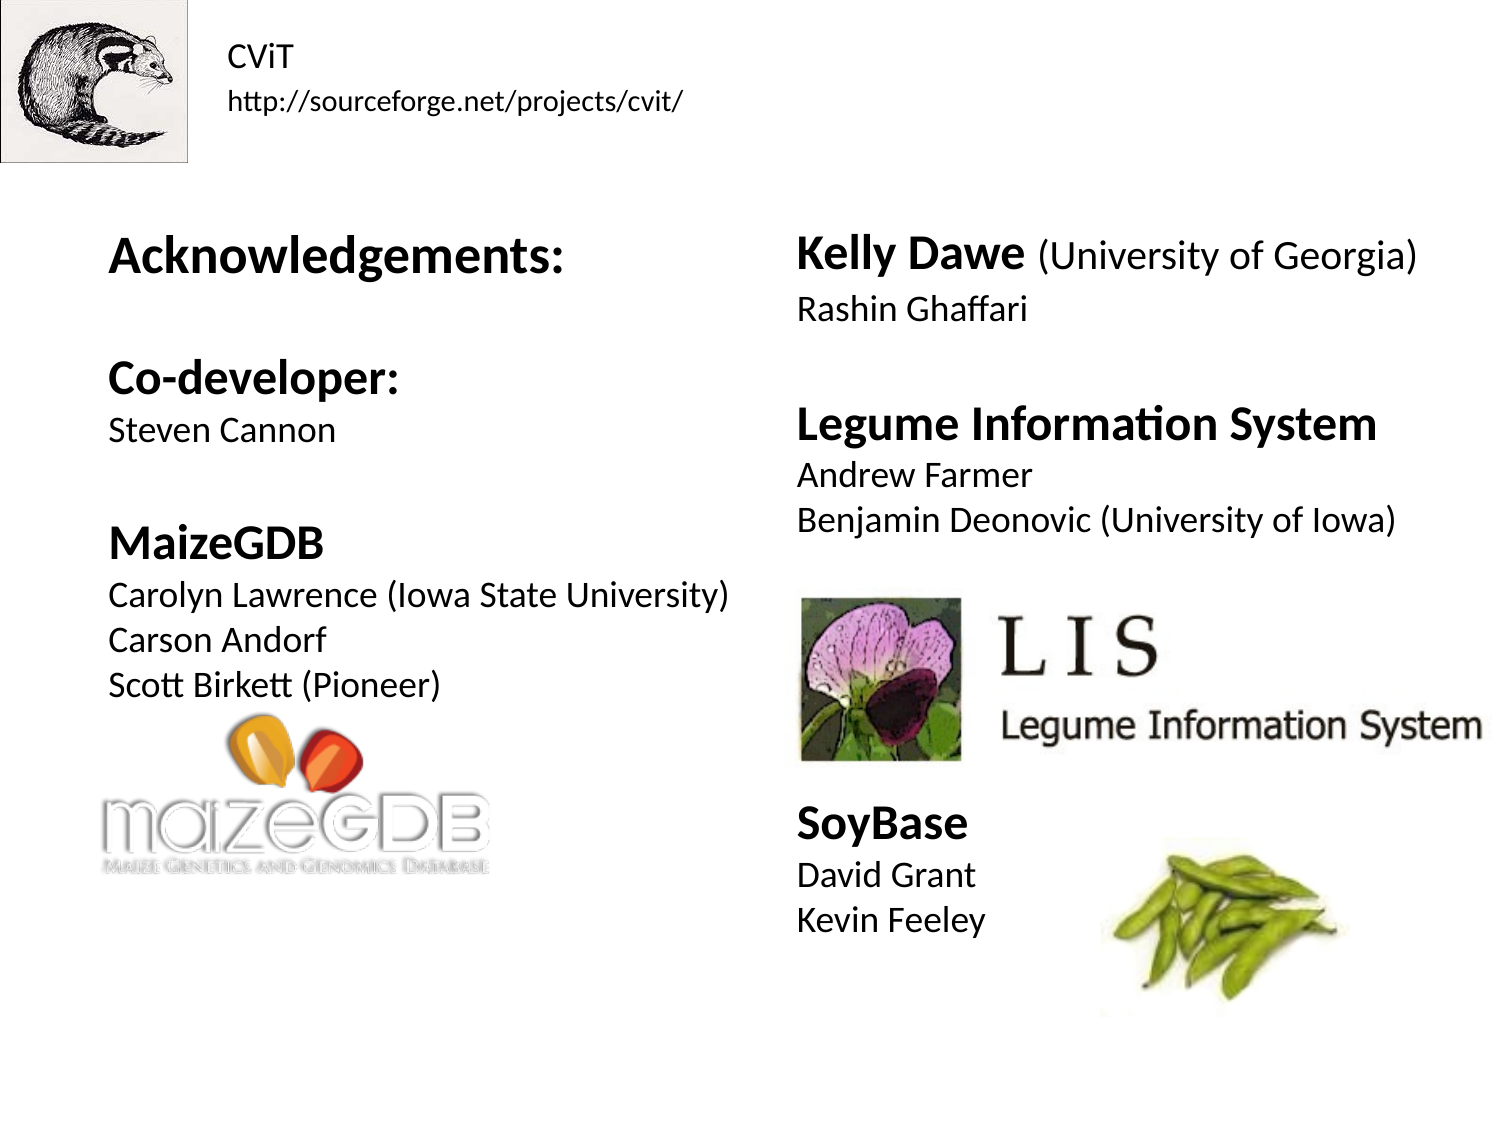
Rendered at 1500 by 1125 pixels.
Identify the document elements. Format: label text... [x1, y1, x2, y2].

text_box Acknowledgements: Co-developer: Steven Cannon MaizeGDB Carolyn Lawrence (Iowa State University) Carson Andorf Scott Birkett (Pioneer) Kelly Dawe (University of Georgia) Rashin Ghaffari Legume Information System Andrew Farmer Benjamin Deonovic (University of Iowa) SoyBase David Grant Kevin Feeley [93, 212, 1500, 1085]
picture [0, 0, 189, 163]
title CViT http://sourceforge.net/projects/cvit/ [212, 0, 900, 125]
picture [1099, 837, 1351, 1017]
picture [99, 699, 500, 876]
picture [784, 587, 1492, 772]
